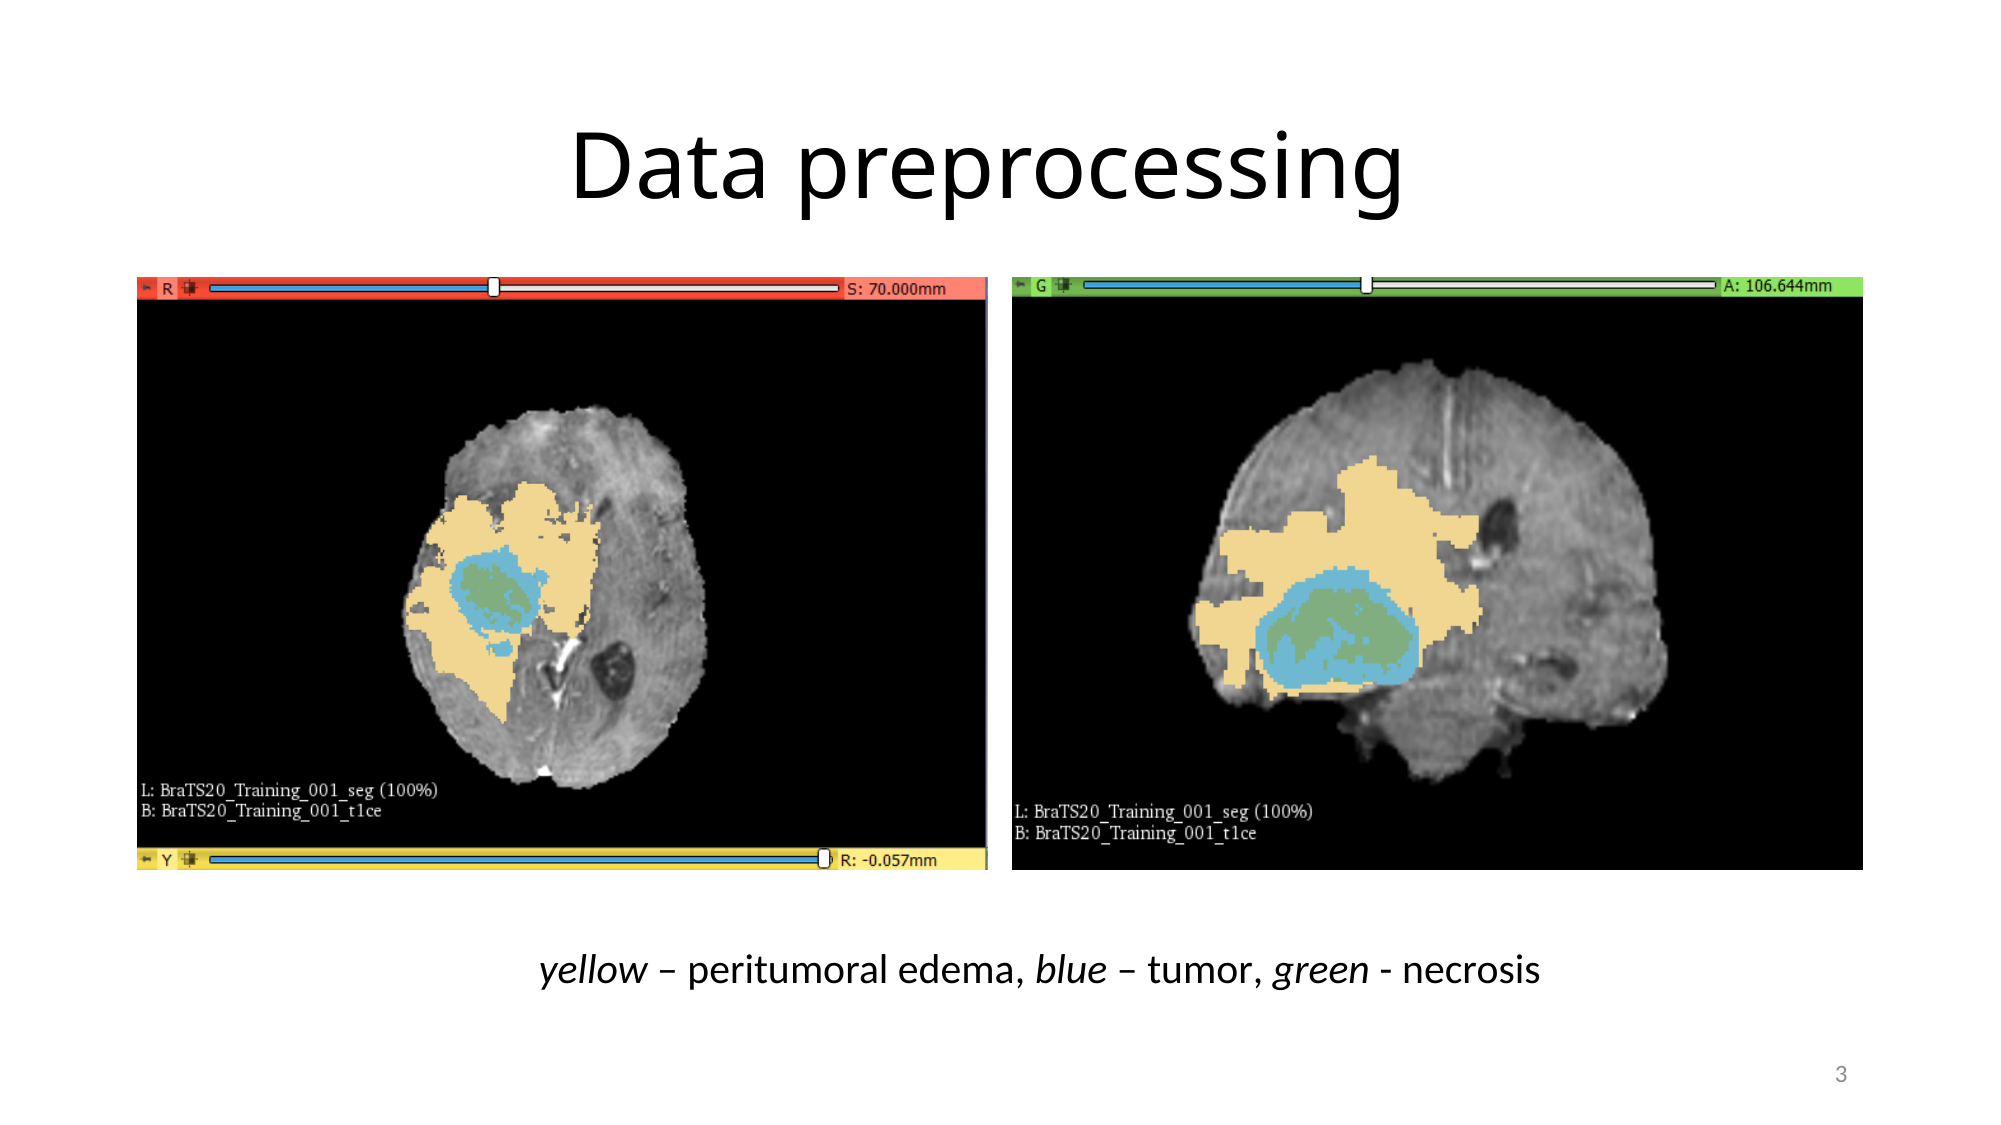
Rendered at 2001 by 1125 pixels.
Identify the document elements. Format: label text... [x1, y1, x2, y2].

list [1012, 277, 1863, 870]
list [137, 277, 988, 870]
title Data preprocessing [137, 59, 1863, 278]
text_box yellow – peritumoral edema, blue – tumor, green - necrosis [524, 934, 1556, 1000]
slide_number 3 [1412, 1042, 1863, 1103]
